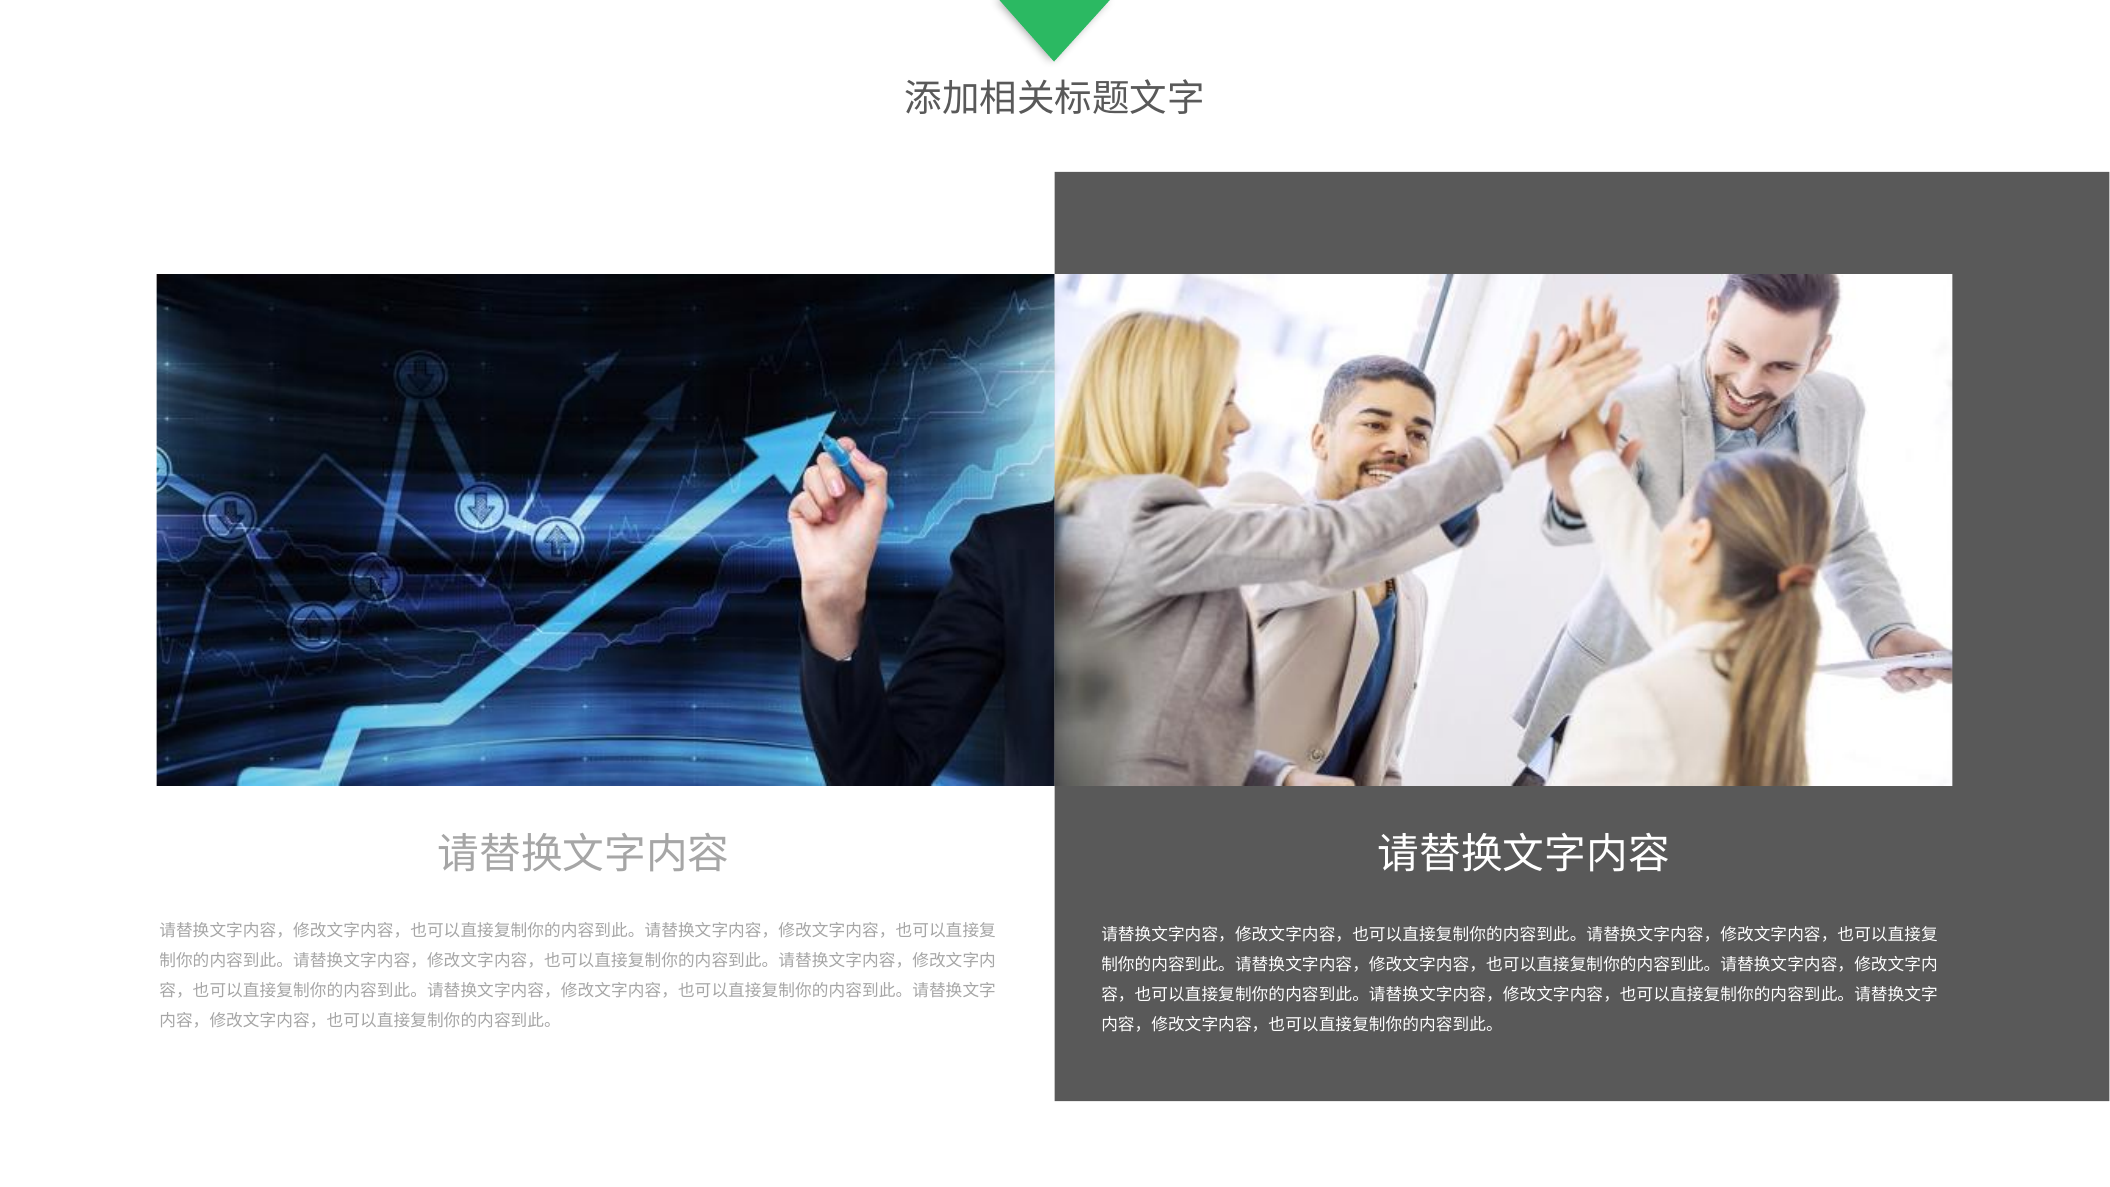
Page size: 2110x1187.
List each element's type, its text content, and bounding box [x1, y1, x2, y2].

text_box [156, 273, 1054, 787]
text_box 添加相关标题文字 [871, 67, 1238, 125]
text_box [1054, 273, 1953, 787]
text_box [159, 827, 1009, 1062]
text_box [1101, 827, 1950, 1032]
text_box [997, 0, 1112, 64]
text_box [1054, 171, 2110, 1102]
